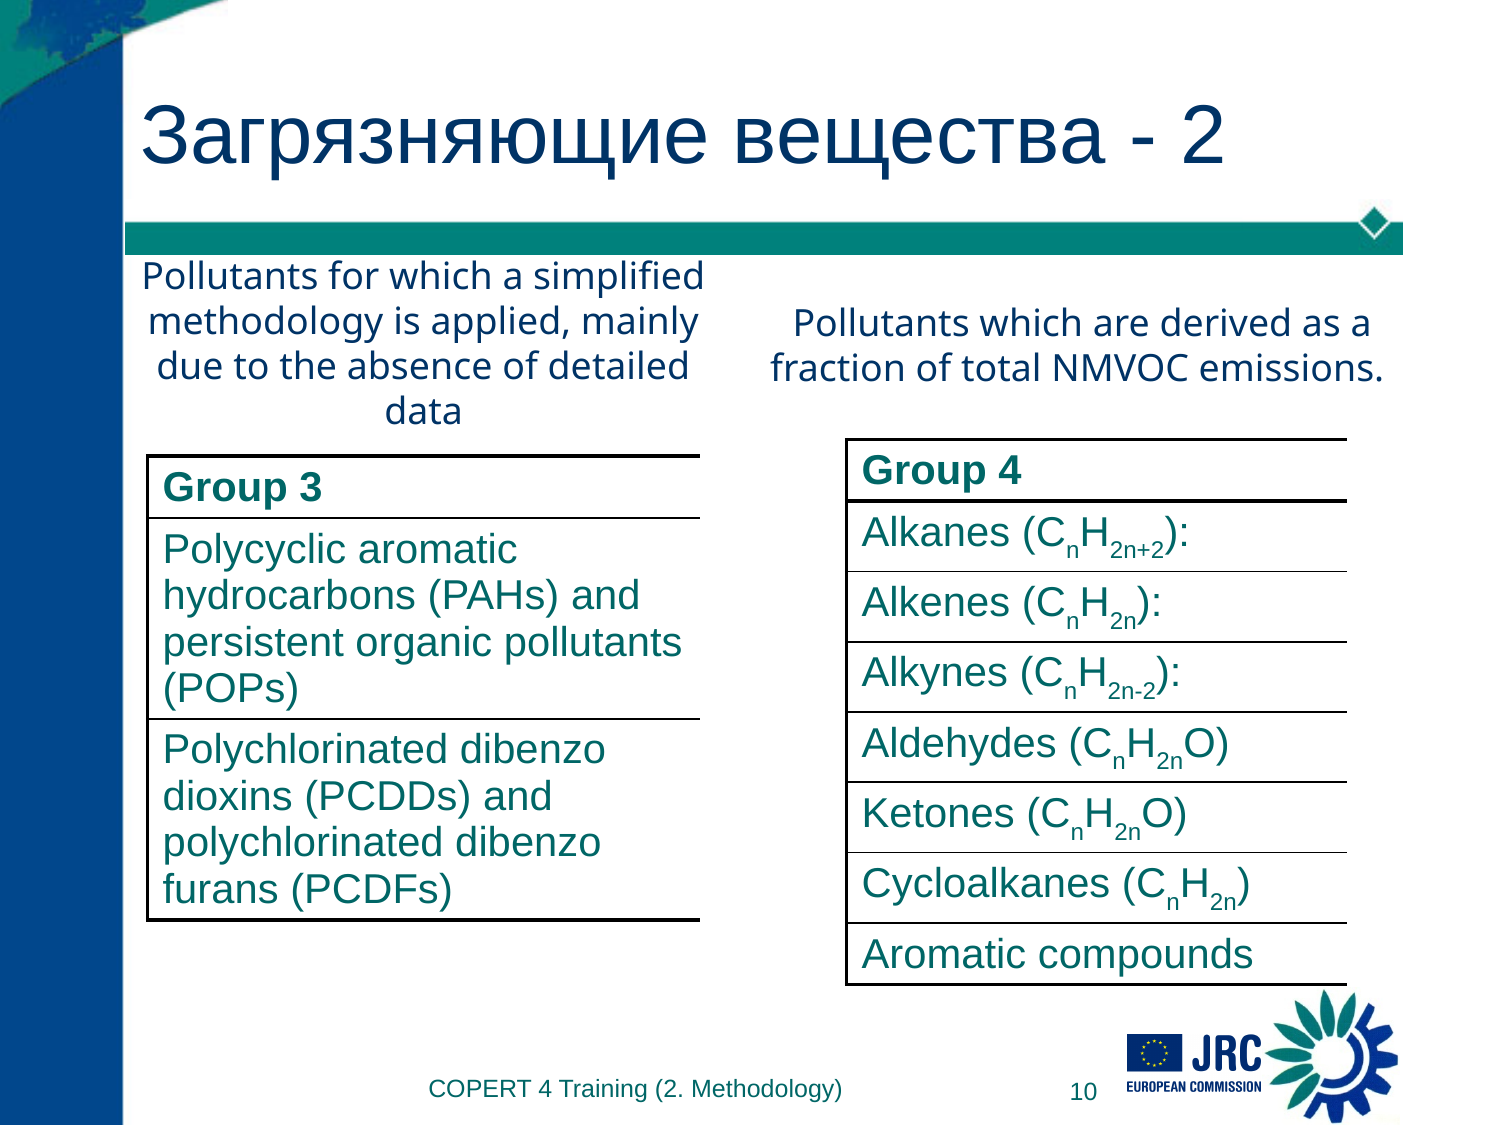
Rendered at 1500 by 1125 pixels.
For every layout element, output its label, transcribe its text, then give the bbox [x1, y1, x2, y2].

table_cell Ketones (CnH2nO) [848, 783, 1347, 852]
table_cell Alkynes (CnH2n-2): [848, 643, 1347, 711]
footer COPERT 4 Training (2. Methodology) [324, 1062, 948, 1110]
table_cell Aldehydes (CnH2nO) [848, 713, 1347, 781]
table_cell Cycloalkanes (CnH2n) [848, 853, 1347, 922]
picture [0, 0, 1403, 1125]
text_box Pollutants for which a simplified methodology is applied, mainly due to the absence of detailed data [112, 244, 735, 440]
picture [1262, 987, 1400, 1125]
table_cell Alkenes (CnH2n): [848, 572, 1347, 641]
table_cell Polycyclic aromatic hydrocarbons (PAHs) and persistent organic pollutants (POPs) [149, 519, 700, 718]
picture [1127, 1034, 1261, 1092]
slide_number 10 [987, 1062, 1113, 1113]
table_cell Polychlorinated dibenzo dioxins (PCDDs) and polychlorinated dibenzo furans (PCDFs) [149, 720, 700, 918]
table_cell Alkanes (CnH2n+2): [848, 503, 1347, 571]
title Загрязняющие вещества - 2 [124, 33, 1401, 188]
text_box Pollutants which are derived as a fraction of total NMVOC emissions. [726, 291, 1439, 396]
table_header Group 4 [848, 441, 1347, 499]
table_cell Aromatic compounds [848, 924, 1347, 983]
table_header Group 3 [149, 458, 700, 517]
